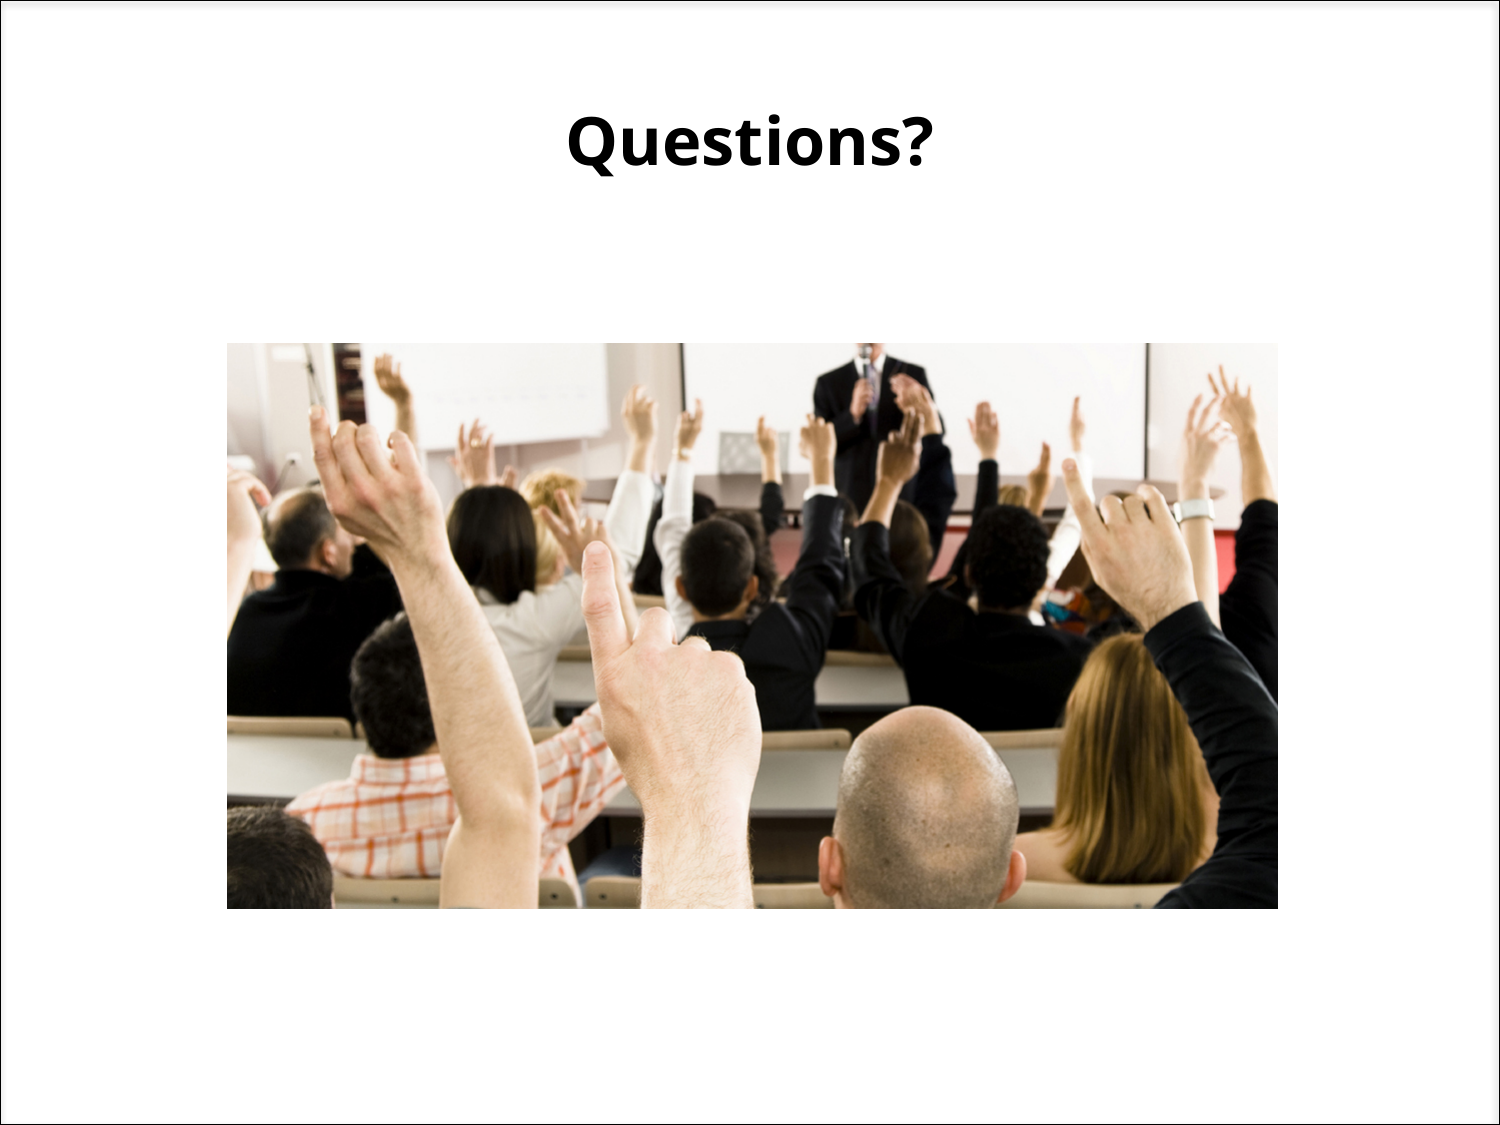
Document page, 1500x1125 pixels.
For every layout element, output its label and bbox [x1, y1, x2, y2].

text_box [0, 0, 1500, 1125]
list [226, 342, 1278, 909]
